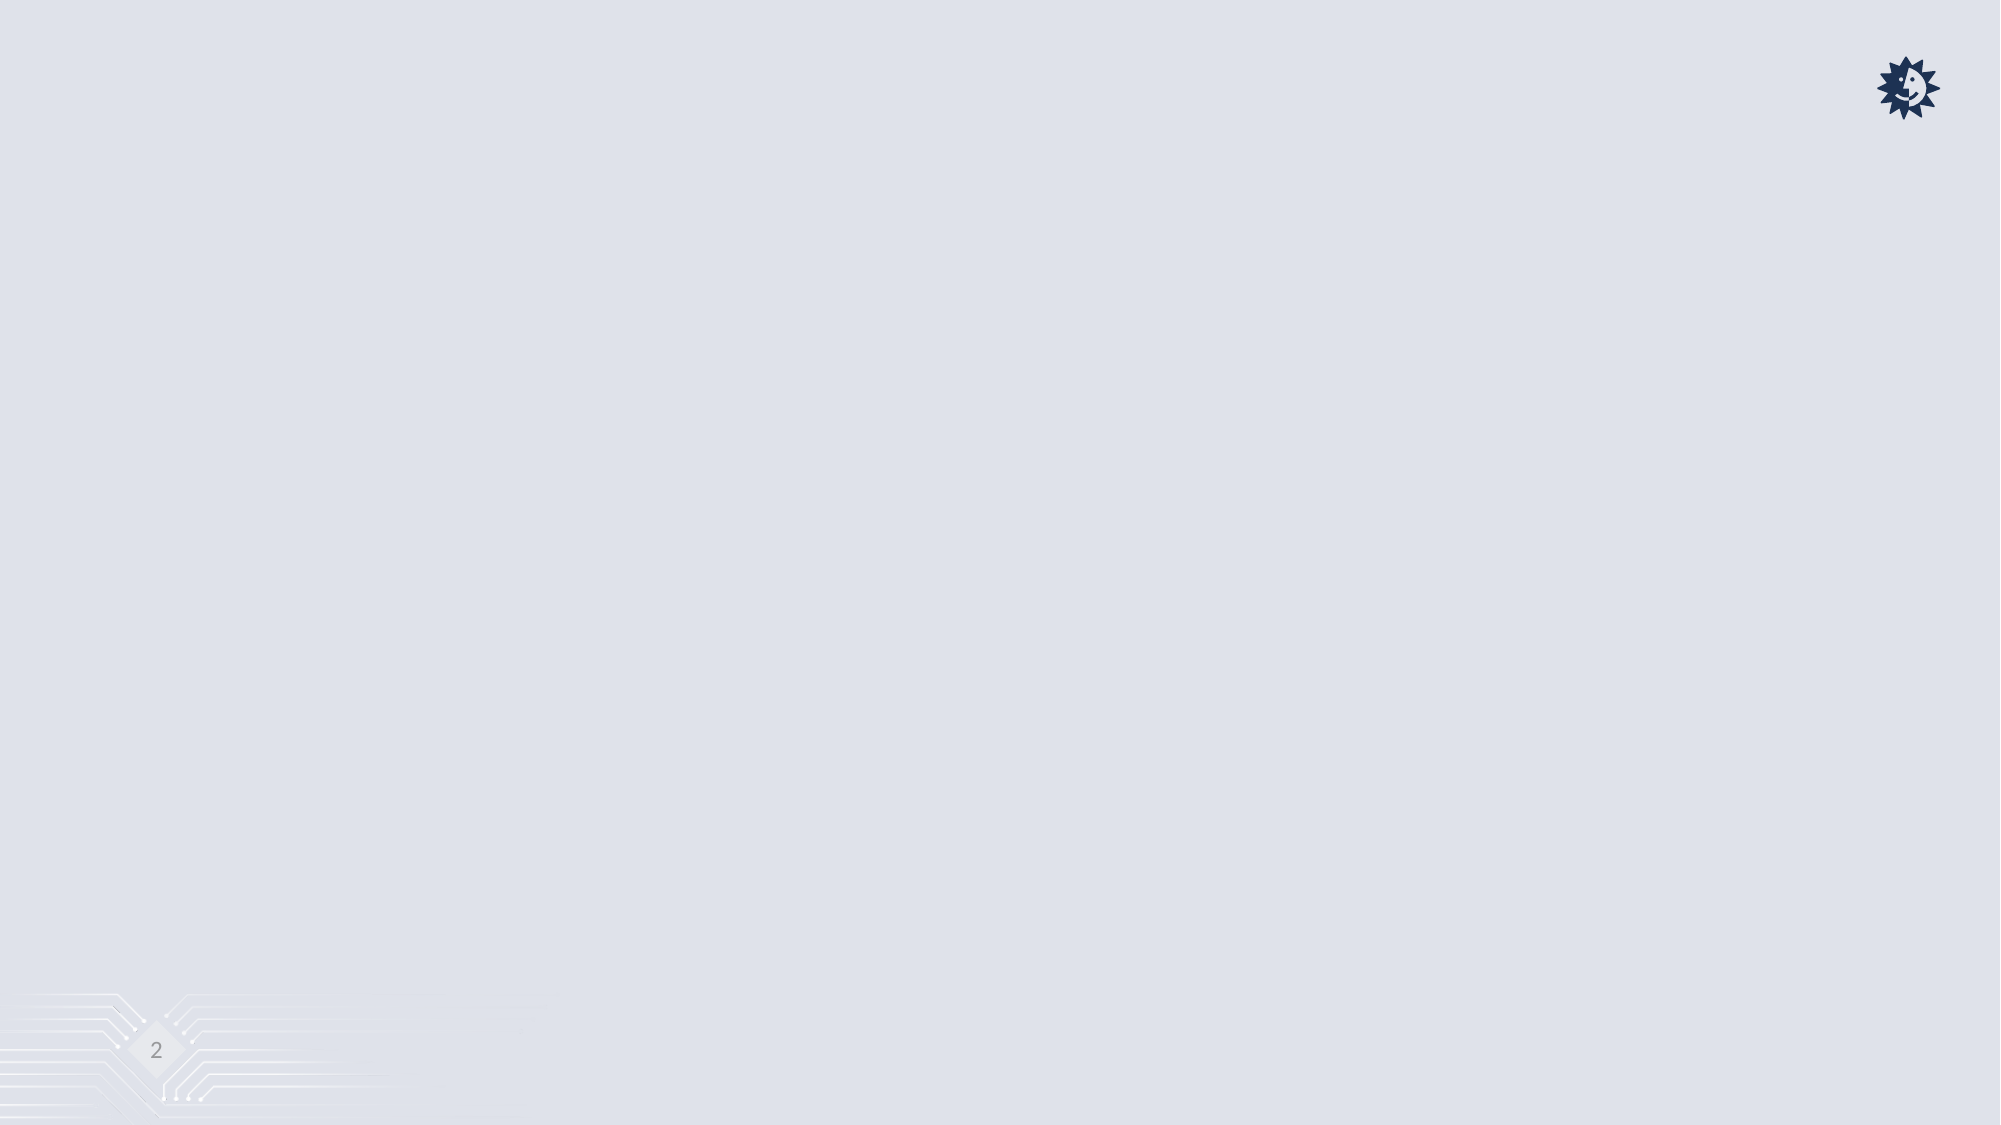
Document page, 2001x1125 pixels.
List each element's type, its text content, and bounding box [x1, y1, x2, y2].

slide_number 2 [119, 1018, 194, 1078]
picture [0, 992, 560, 1125]
